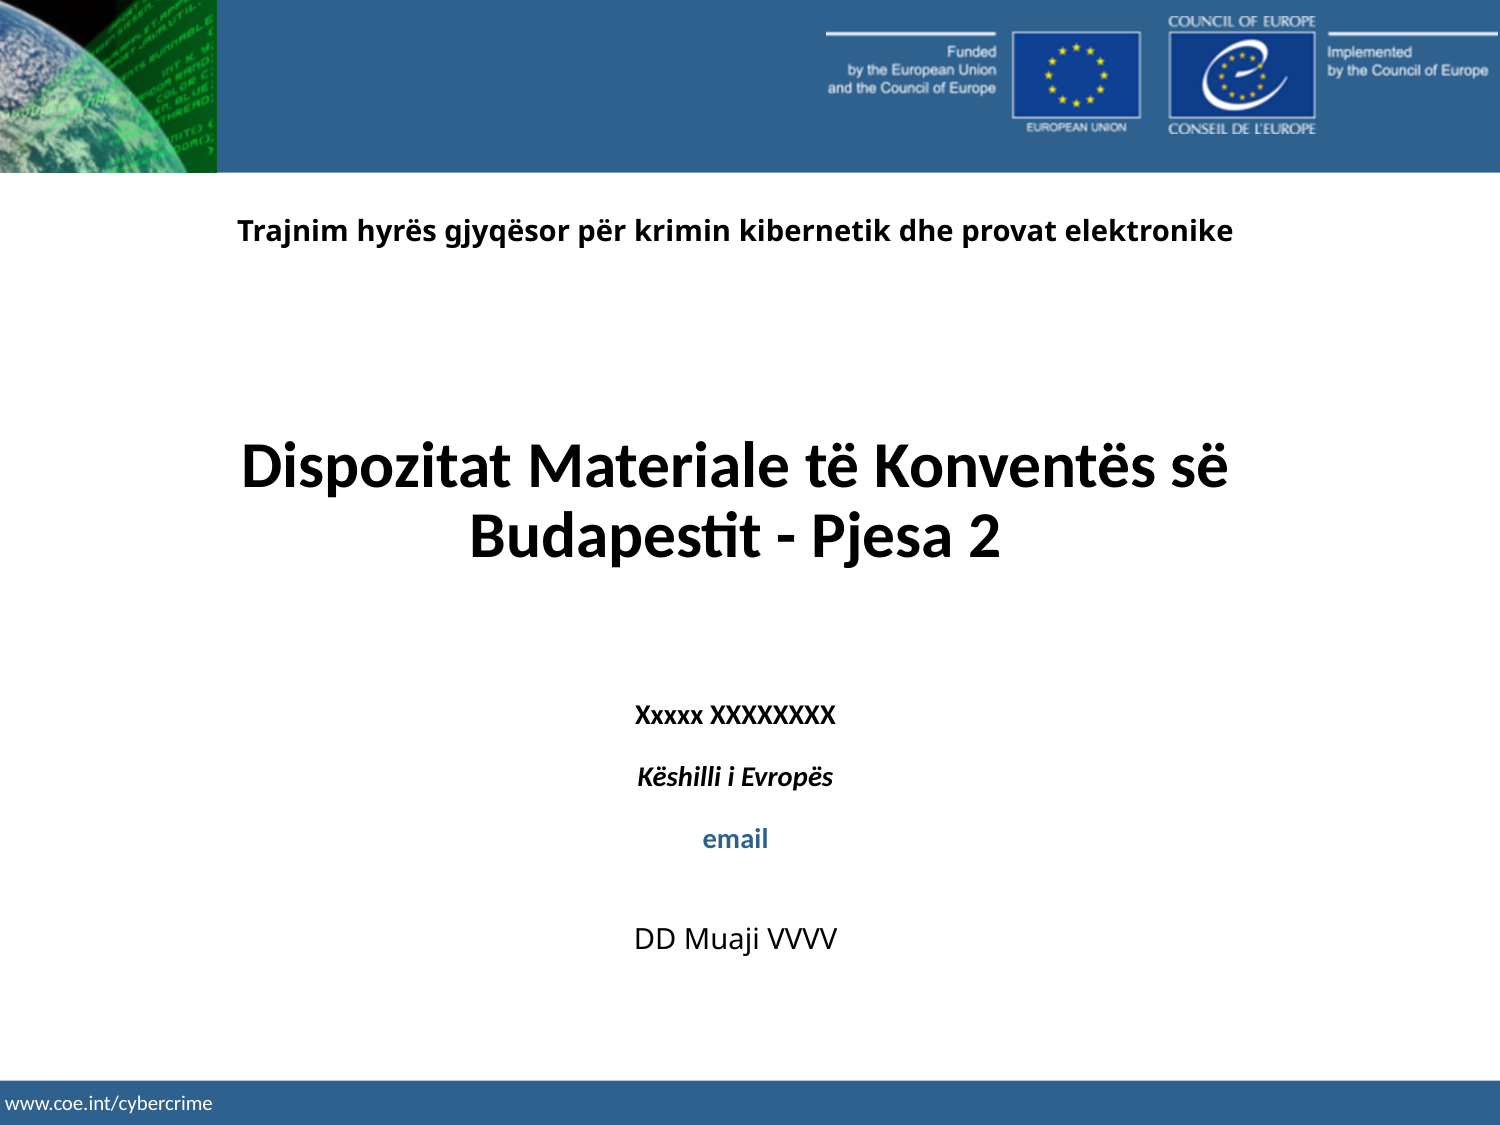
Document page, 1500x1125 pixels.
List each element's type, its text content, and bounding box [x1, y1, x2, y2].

picture [0, 0, 217, 173]
list DD Muaji VVVV [73, 916, 1398, 1017]
picture [826, 16, 1498, 134]
list Trajnim hyrës gjyqësor për krimin kibernetik dhe provat elektronike [73, 205, 1398, 324]
list Dispozitat Materiale të Konventës së Budapestit - Pjesa 2 Xxxxx XXXXXXXX Këshilli i Evropës email [73, 423, 1398, 862]
